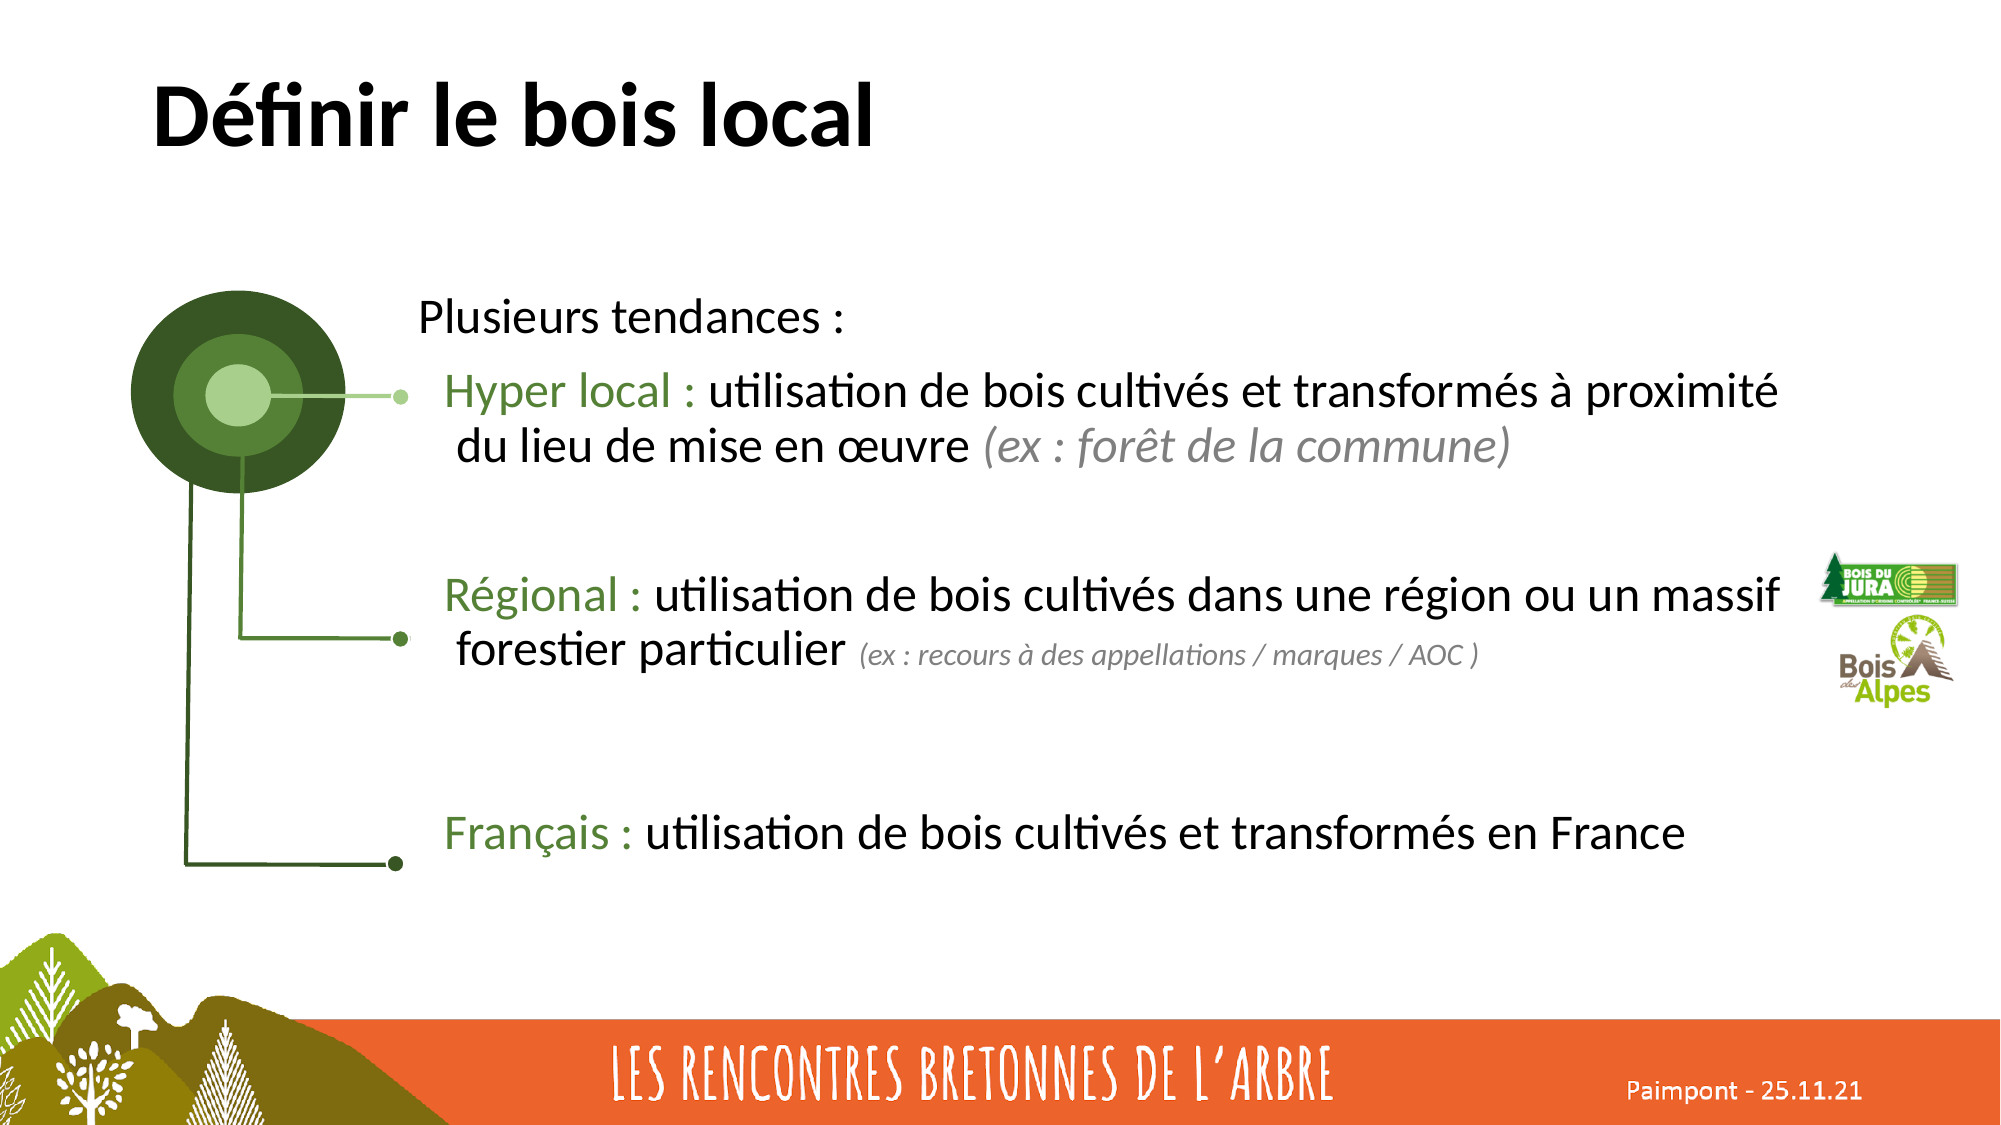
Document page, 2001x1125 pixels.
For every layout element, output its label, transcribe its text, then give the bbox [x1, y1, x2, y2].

picture [0, 925, 2001, 1125]
picture [1805, 549, 1984, 727]
text_box [392, 388, 410, 395]
text_box [387, 854, 405, 865]
text_box [392, 630, 409, 637]
list Plusieurs tendances : Hyper local : utilisation de bois cultivés et transformés à proximité du lieu de mise en œuvre (ex : forêt de la commune) Régional : utilisation de bois cultivés dans une région ou un massif forestier particulier (ex : recours à des appellations / marques / AOC ) Français : utilisation de bois cultivés et transformés en France [403, 278, 1829, 873]
title Définir le bois local [137, 59, 1863, 278]
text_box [185, 454, 192, 866]
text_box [239, 454, 243, 640]
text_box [131, 291, 345, 493]
